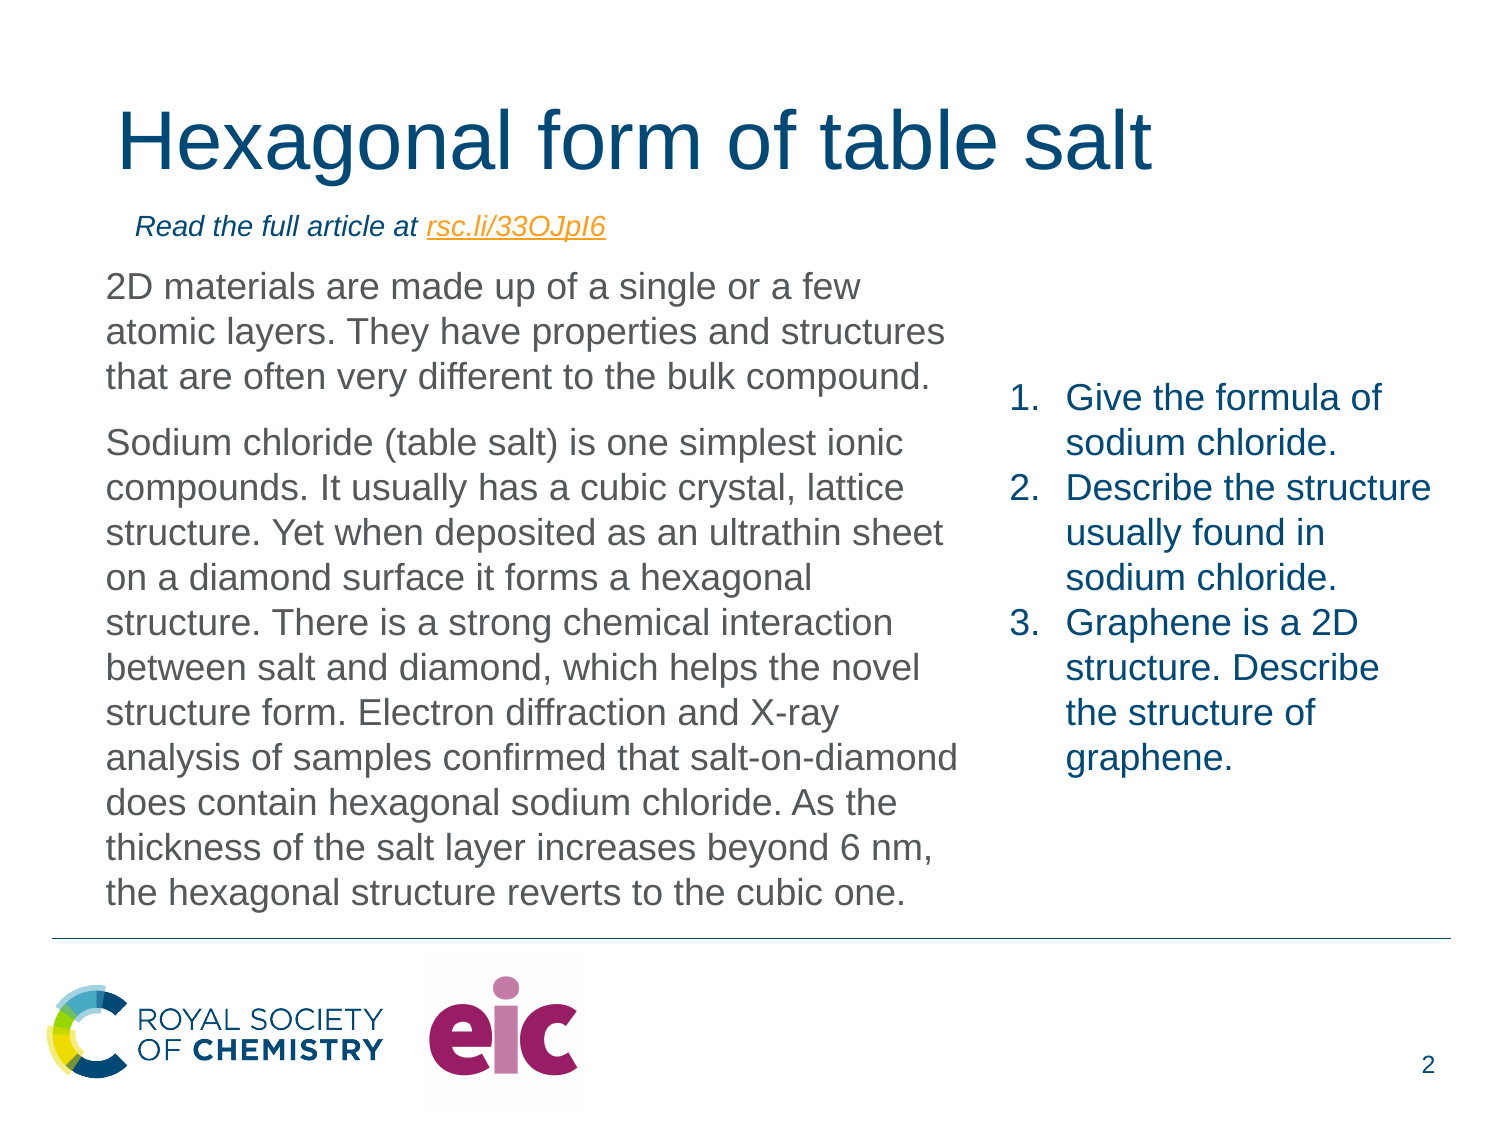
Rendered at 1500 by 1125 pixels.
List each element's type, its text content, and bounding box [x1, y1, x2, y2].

slide_number 2 [1113, 1033, 1451, 1094]
picture [0, 938, 583, 1125]
list 2D materials are made up of a single or a few atomic layers. They have properties and structures that are often very different to the bulk compound. Sodium chloride (table salt) is one simplest ionic compounds. It usually has a cubic crystal, lattice structure. Yet when deposited as an ultrathin sheet on a diamond surface it forms a hexagonal structure. There is a strong chemical interaction between salt and diamond, which helps the novel structure form. Electron diffraction and X-ray analysis of samples confirmed that salt-on-diamond does contain hexagonal sodium chloride. As the thickness of the salt layer increases beyond 6 nm, the hexagonal structure reverts to the cubic one. [90, 254, 995, 955]
title Hexagonal form of table salt [101, 33, 1396, 251]
text_box Read the full article at rsc.li/33OJpI6 [119, 200, 1267, 250]
text_box Give the formula of sodium chloride. Describe the structure usually found in sodium chloride. Graphene is a 2D structure. Describe the structure of graphene. [994, 366, 1451, 786]
